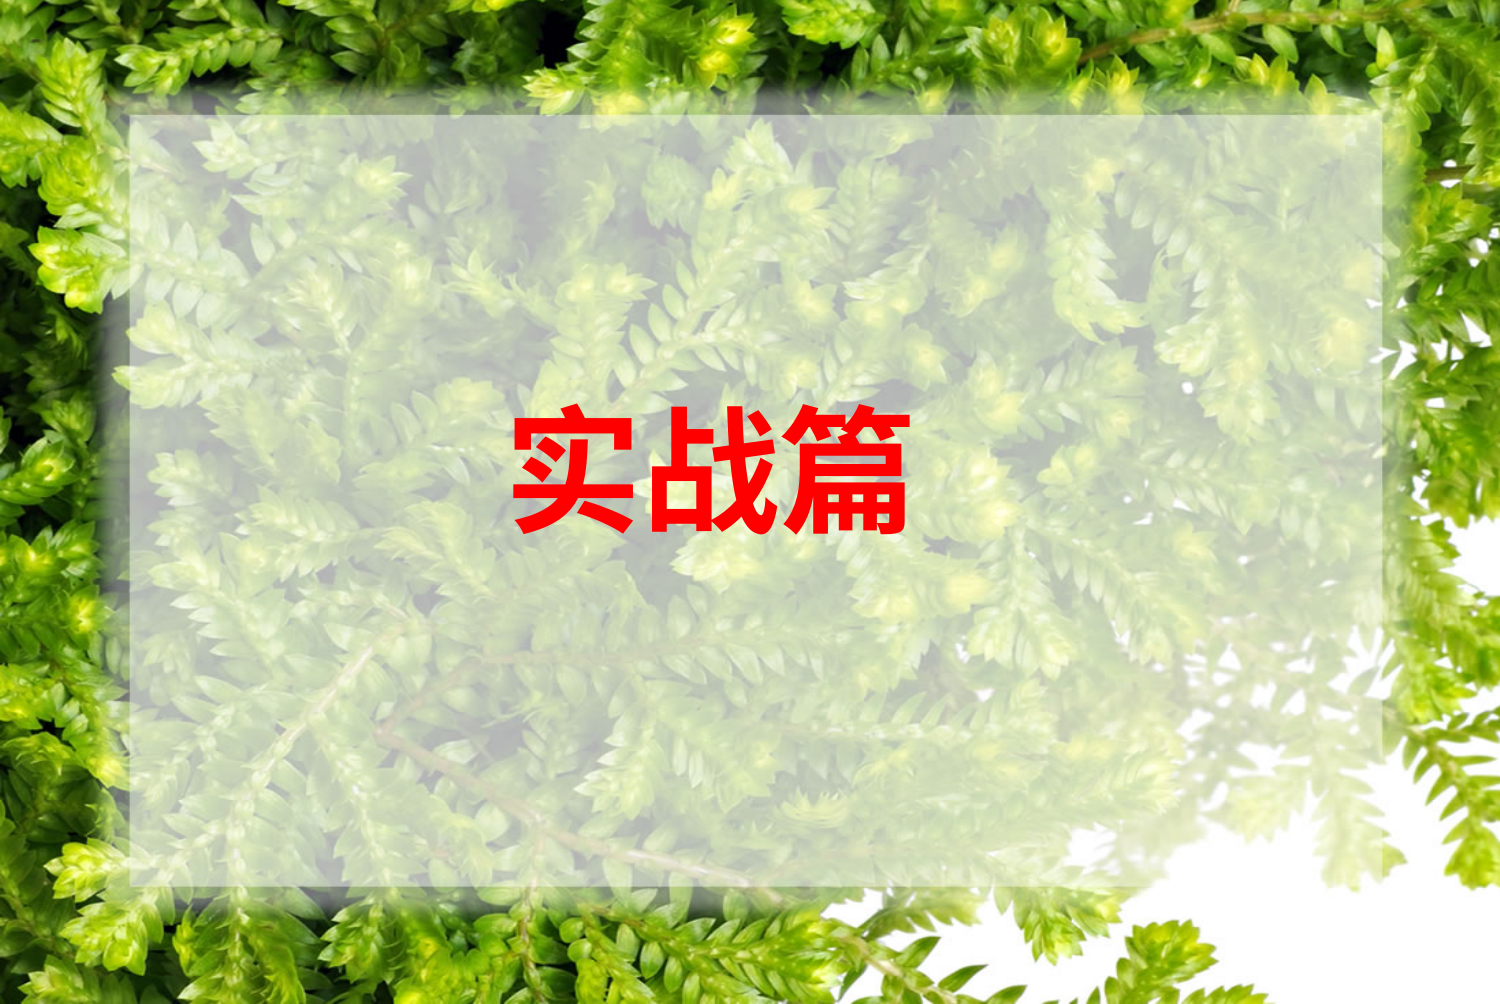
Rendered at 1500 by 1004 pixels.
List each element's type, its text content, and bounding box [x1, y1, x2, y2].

list 实战篇 [490, 396, 963, 566]
picture [0, 0, 1500, 1004]
